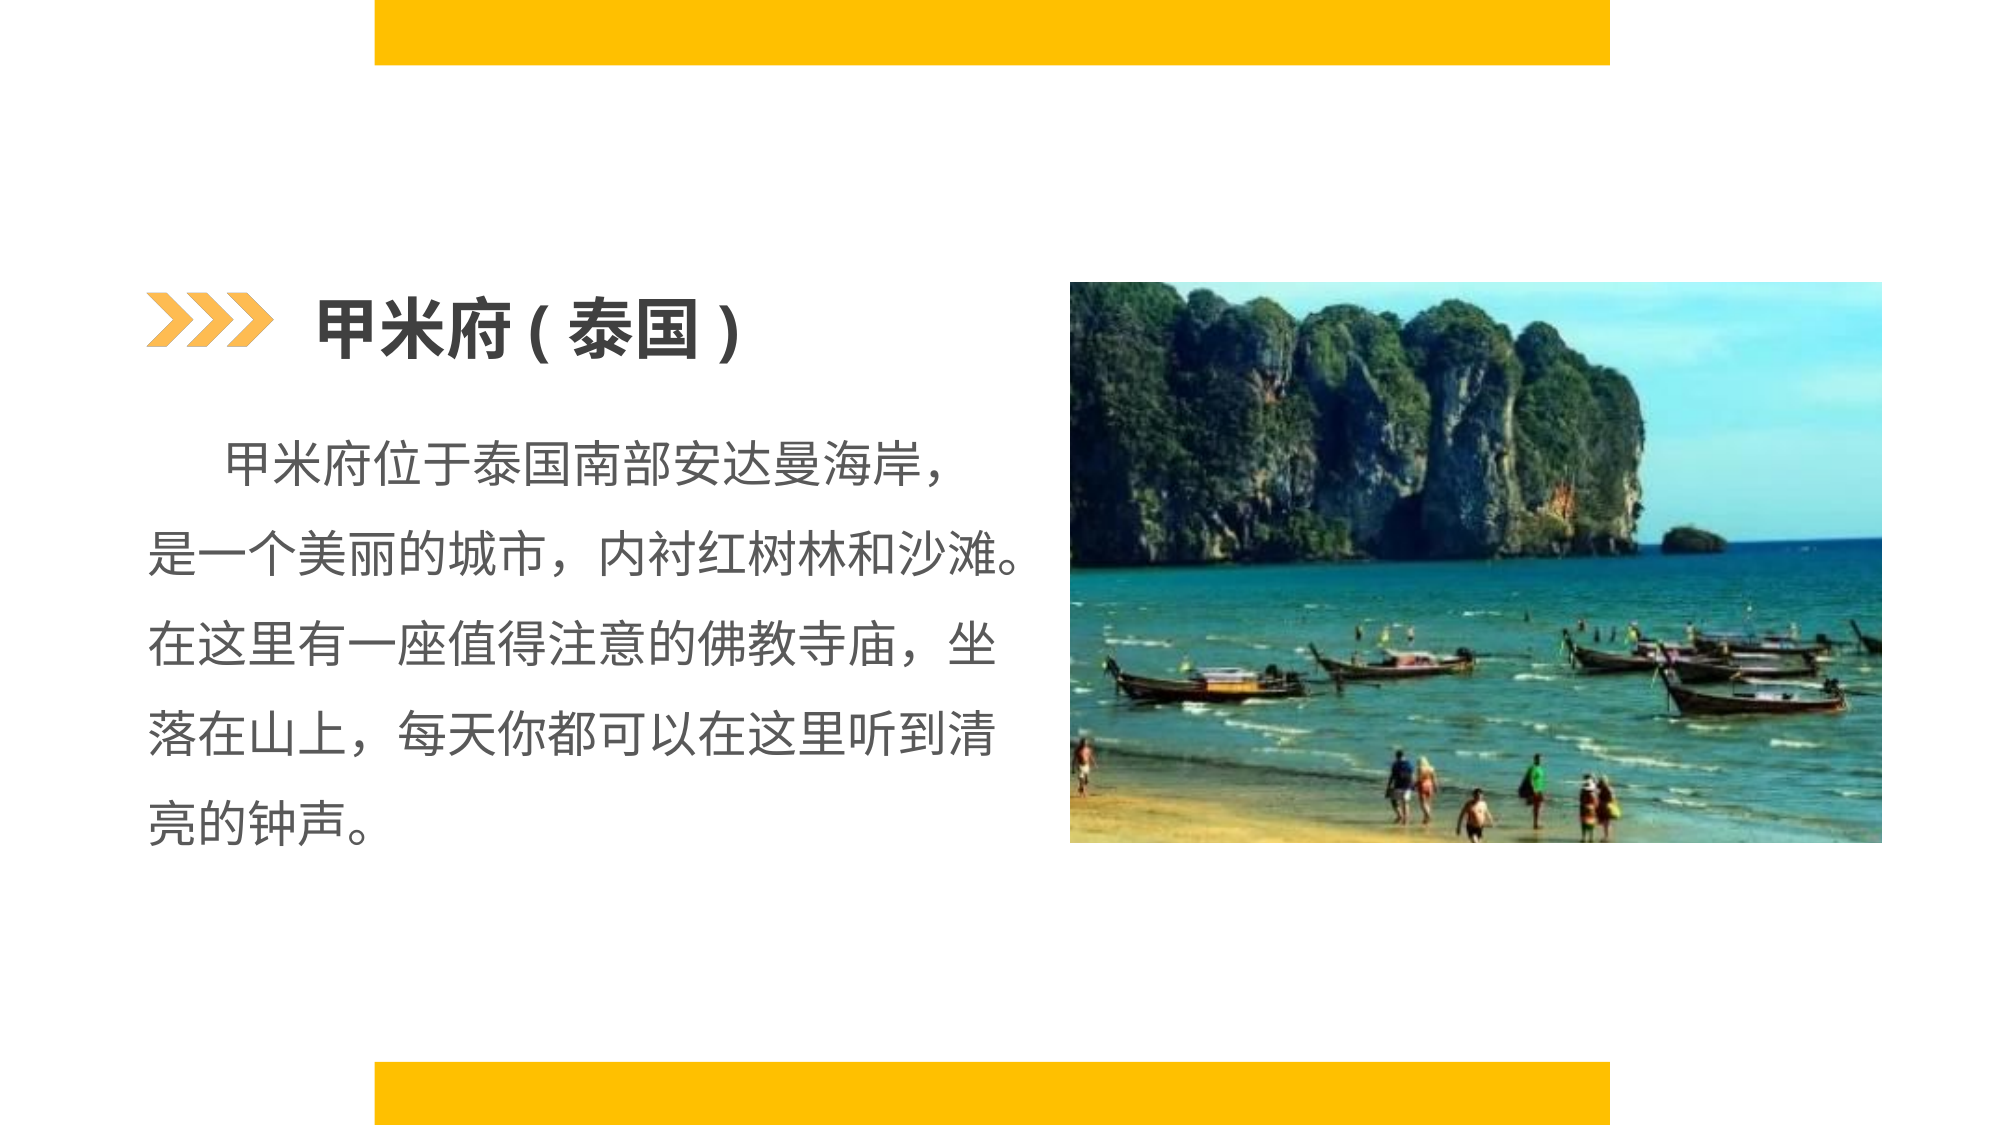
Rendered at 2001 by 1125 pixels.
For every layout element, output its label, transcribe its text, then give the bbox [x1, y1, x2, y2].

text_box 甲米府位于泰国南部安达曼海岸，是一个美丽的城市，内衬红树林和沙滩。在这里有一座值得注意的佛教寺庙，坐落在山上，每天你都可以在这里听到清亮的钟声。 [132, 394, 1018, 860]
text_box 甲米府(泰国) [283, 263, 770, 375]
text_box [374, 0, 1611, 66]
text_box [374, 1061, 1611, 1125]
picture [1070, 282, 1882, 843]
picture [132, 244, 283, 395]
picture [1805, 578, 1814, 583]
